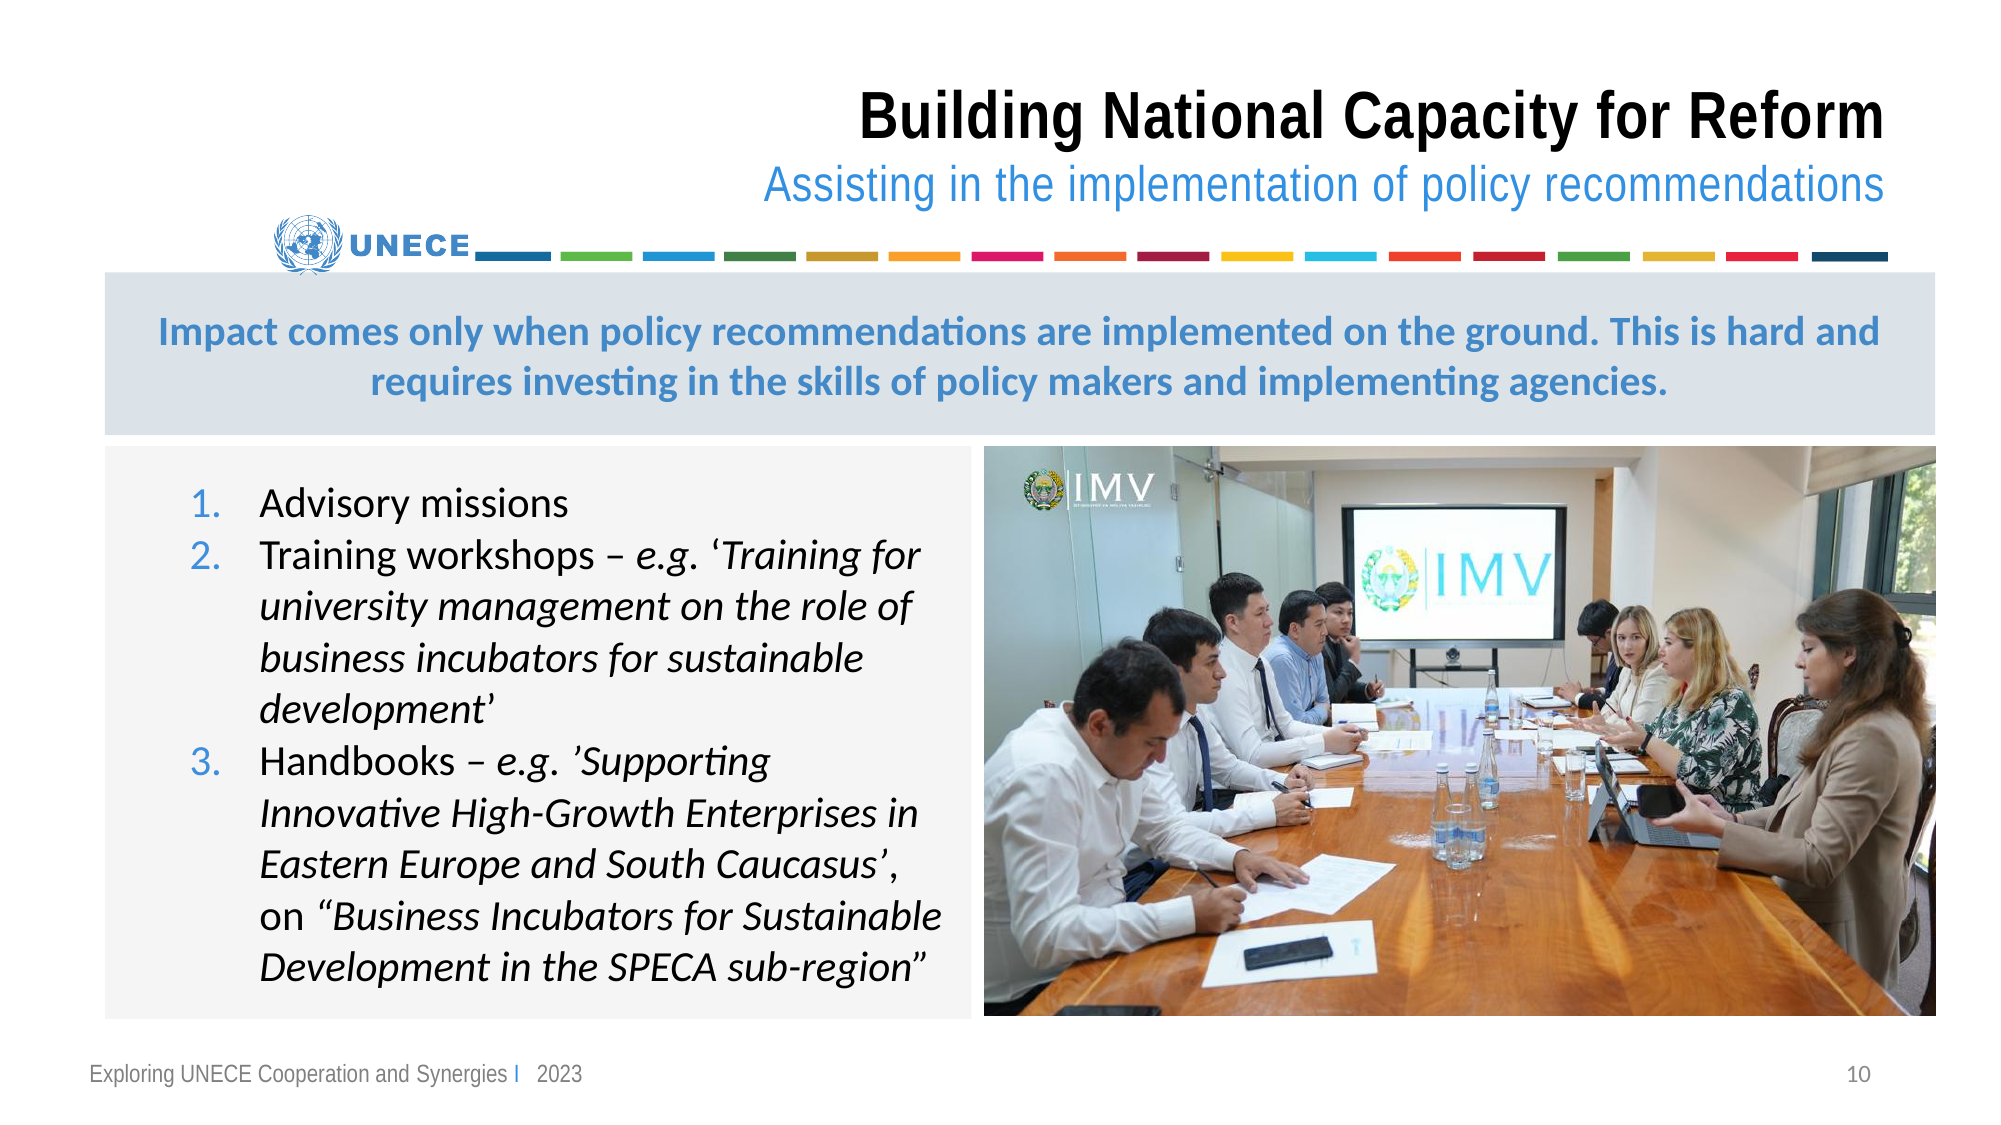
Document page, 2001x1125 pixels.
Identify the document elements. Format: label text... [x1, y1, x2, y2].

picture [984, 446, 1936, 1016]
picture [267, 215, 469, 272]
slide_number 10 [1744, 1042, 1887, 1103]
text_box Impact comes only when policy recommendations are implemented on the ground. This is hard and requires investing in the skills of policy makers and implementing agencies. [104, 272, 1936, 436]
text_box Building National Capacity for Reform Assisting in the implementation of policy recommendations [302, 60, 1902, 223]
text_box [475, 251, 1888, 262]
list Advisory missions Training workshops – e.g. ‘Training for university management on the role of business incubators for sustainable development’ Handbooks – e.g. ’Supporting Innovative High-Growth Enterprises in Eastern Europe and South Caucasus’, on “Business Incubators for Sustainable Development in the SPECA sub-region” [105, 446, 972, 1019]
